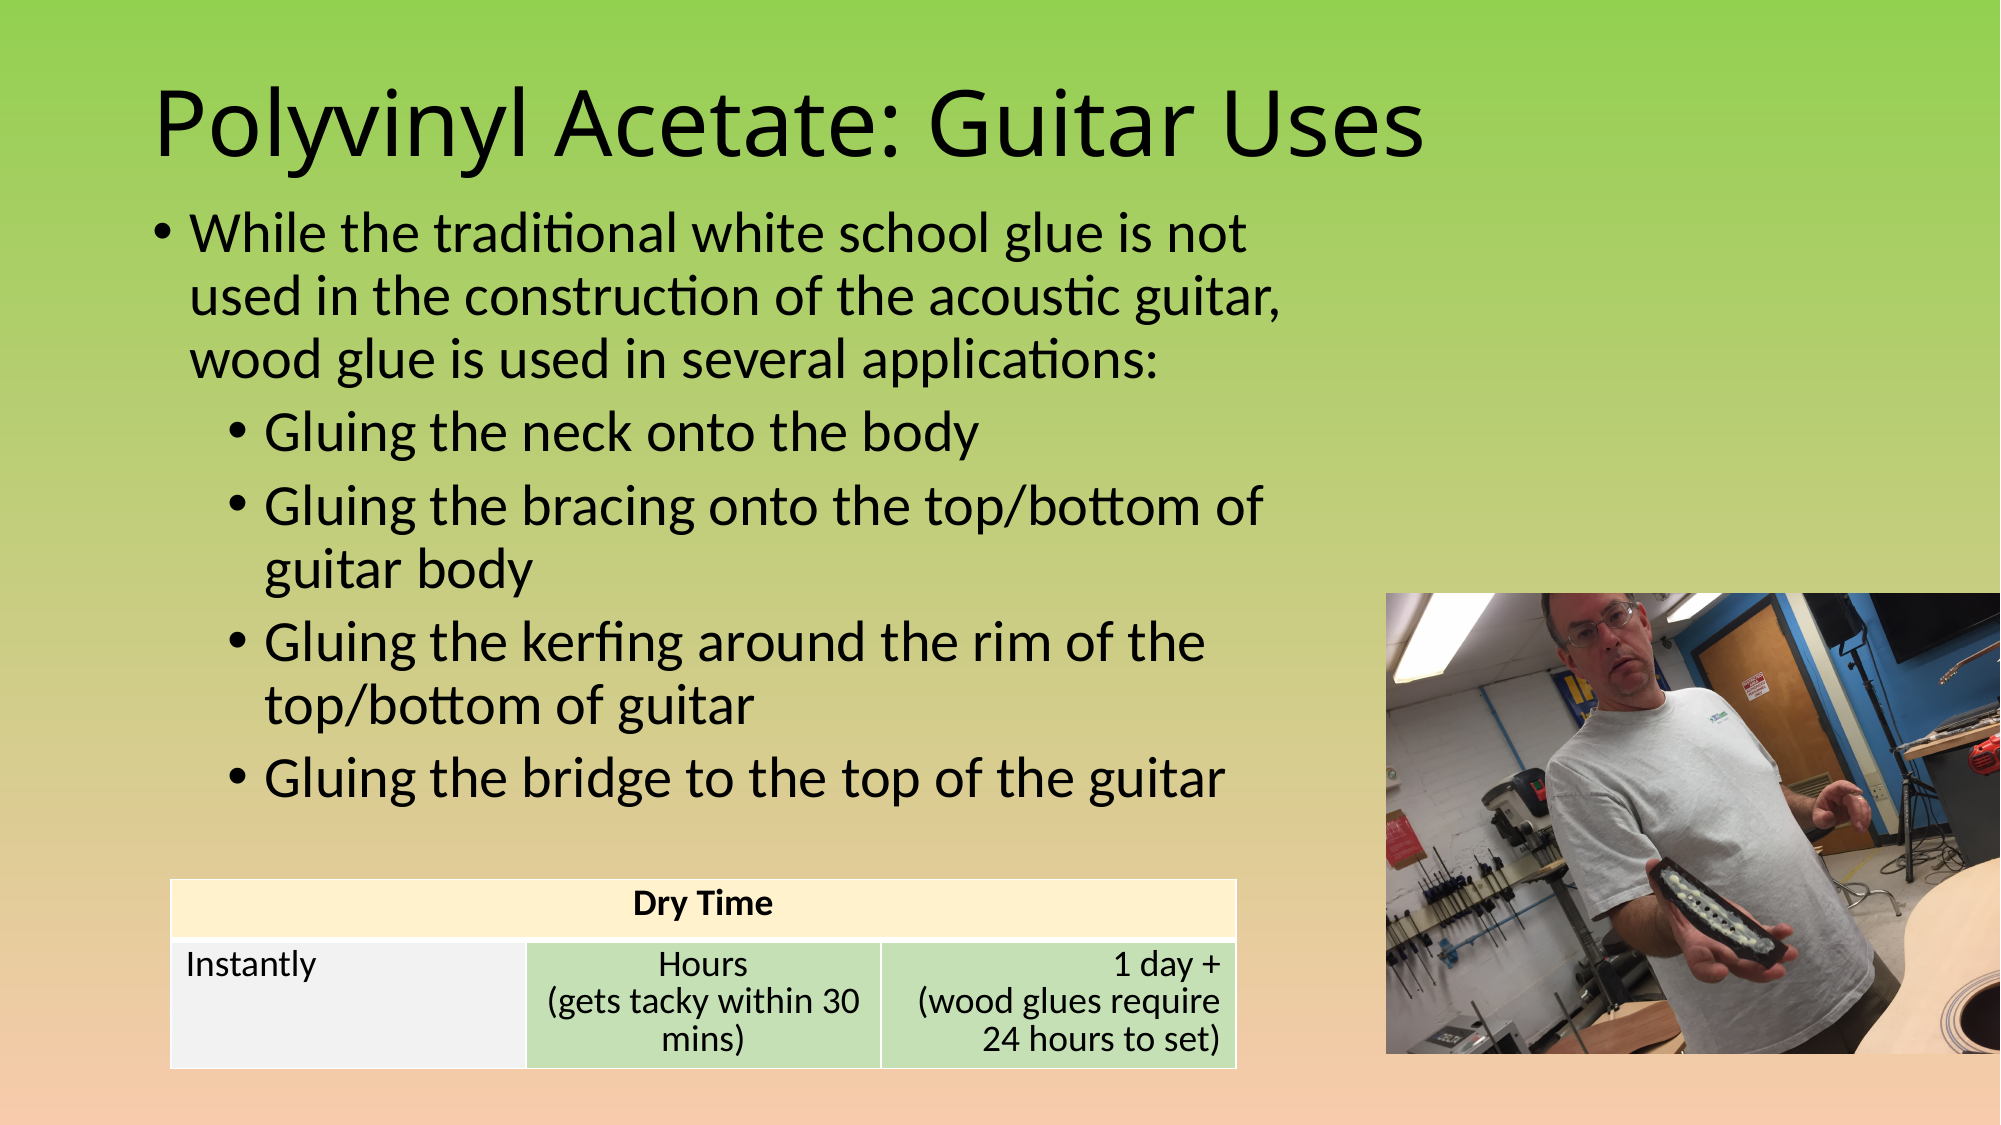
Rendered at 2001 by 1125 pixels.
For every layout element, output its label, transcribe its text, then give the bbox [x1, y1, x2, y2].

list While the traditional white school glue is not used in the construction of the acoustic guitar, wood glue is used in several applications: Gluing the neck onto the body Gluing the bracing onto the top/bottom of guitar body Gluing the kerfing around the rim of the top/bottom of guitar Gluing the bridge to the top of the guitar [137, 194, 1387, 1010]
title Polyvinyl Acetate: Guitar Uses [137, 59, 1863, 195]
table_cell 1 day + (wood glues require 24 hours to set) [882, 943, 1235, 1068]
table_cell Hours (gets tacky within 30 mins) [527, 943, 880, 1068]
picture [1386, 593, 2000, 1054]
table_header Dry Time [172, 880, 1235, 937]
table_cell Instantly [172, 943, 525, 1068]
